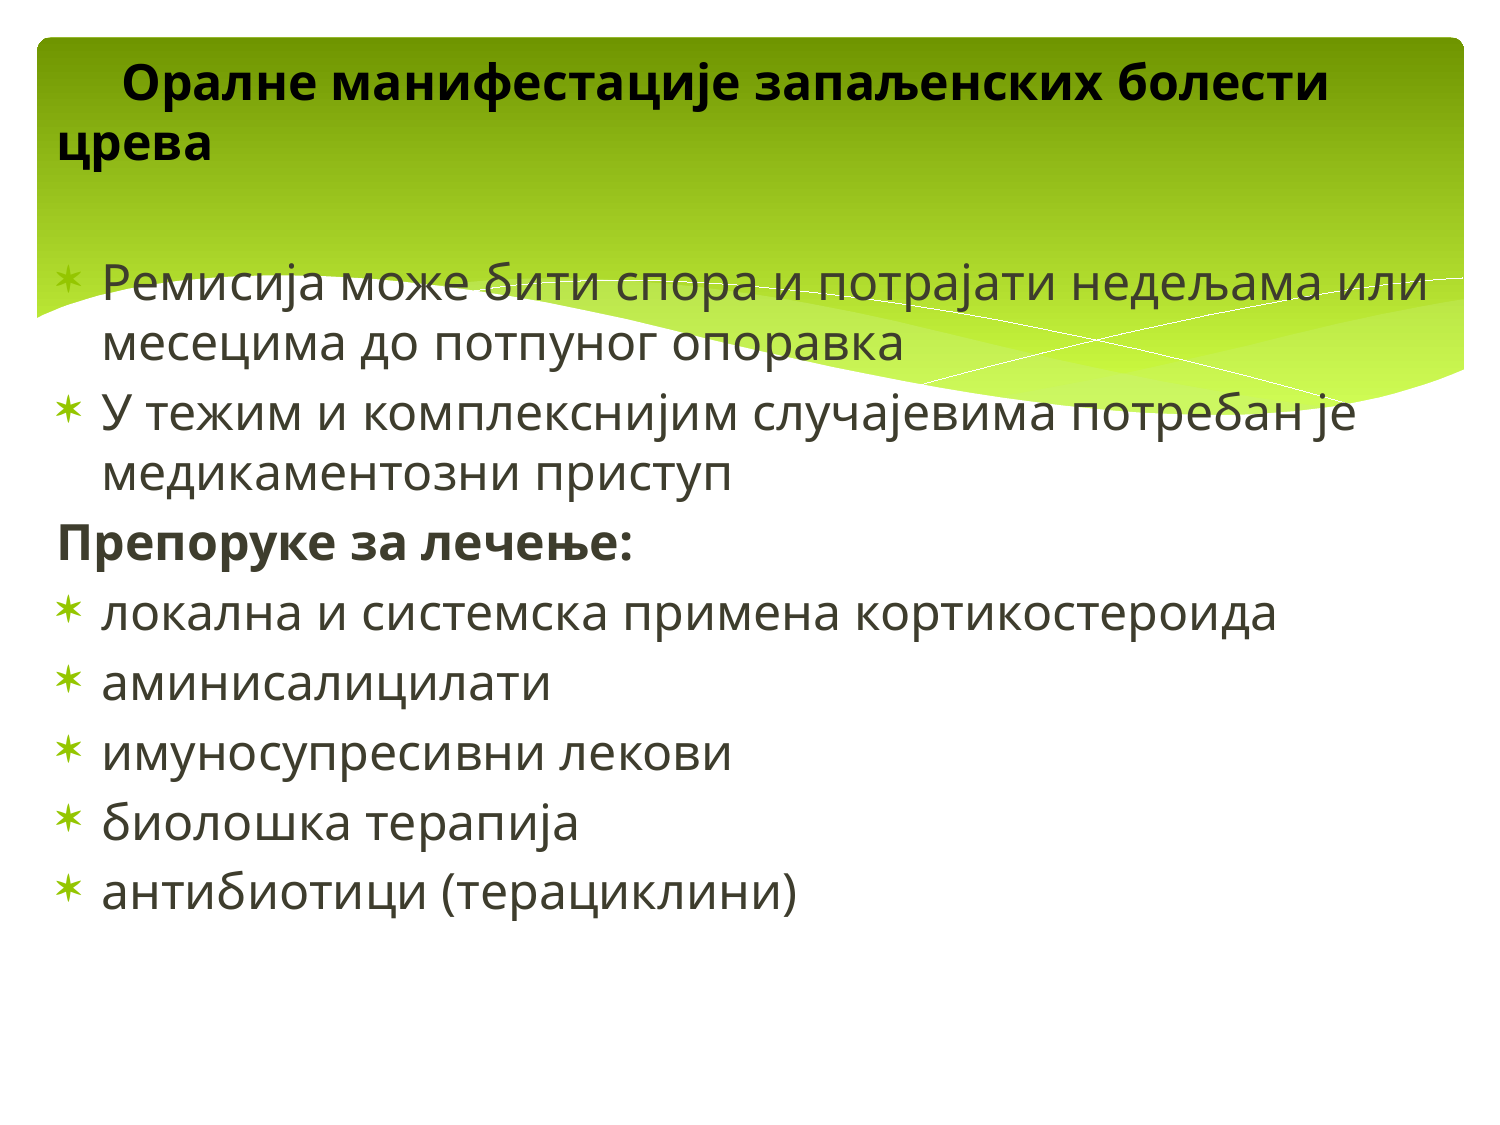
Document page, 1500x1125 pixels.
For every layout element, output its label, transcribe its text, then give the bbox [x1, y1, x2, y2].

list Оралне манифестације запаљенских болести црева Ремисија може бити спора и потрајати недељама или месецима до потпуног опоравка У тежим и комплекснијим случајевима потребан је медикаментозни приступ Препоруке за лечење: локална и системска примена кортикостероида аминисалицилати имуносупресивни лекови биолошка терапија антибиотици (терациклини) [41, 42, 1459, 1106]
